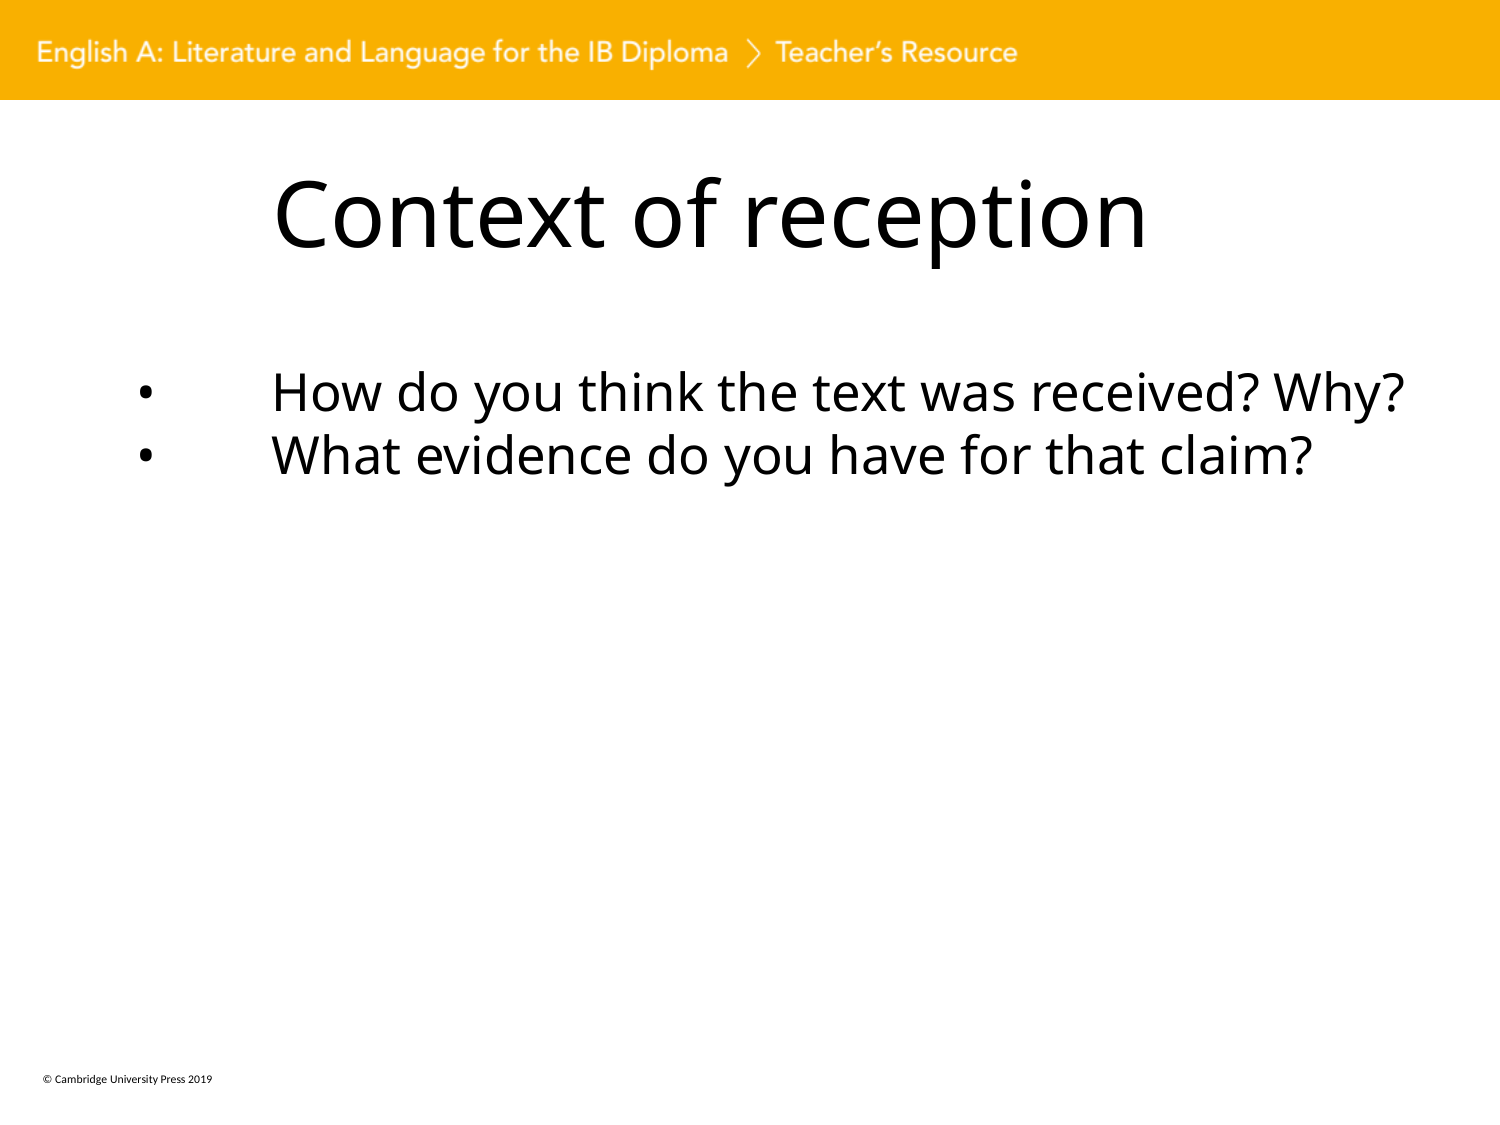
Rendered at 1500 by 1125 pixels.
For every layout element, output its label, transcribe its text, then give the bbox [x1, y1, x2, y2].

text_box Context of reception [0, 117, 1500, 305]
subtitle © Cambridge University Press 2019 [27, 1063, 1388, 1093]
picture [0, 0, 1500, 101]
title • How do you think the text was received? Why? • What evidence do you have for that claim? [121, 337, 1437, 507]
